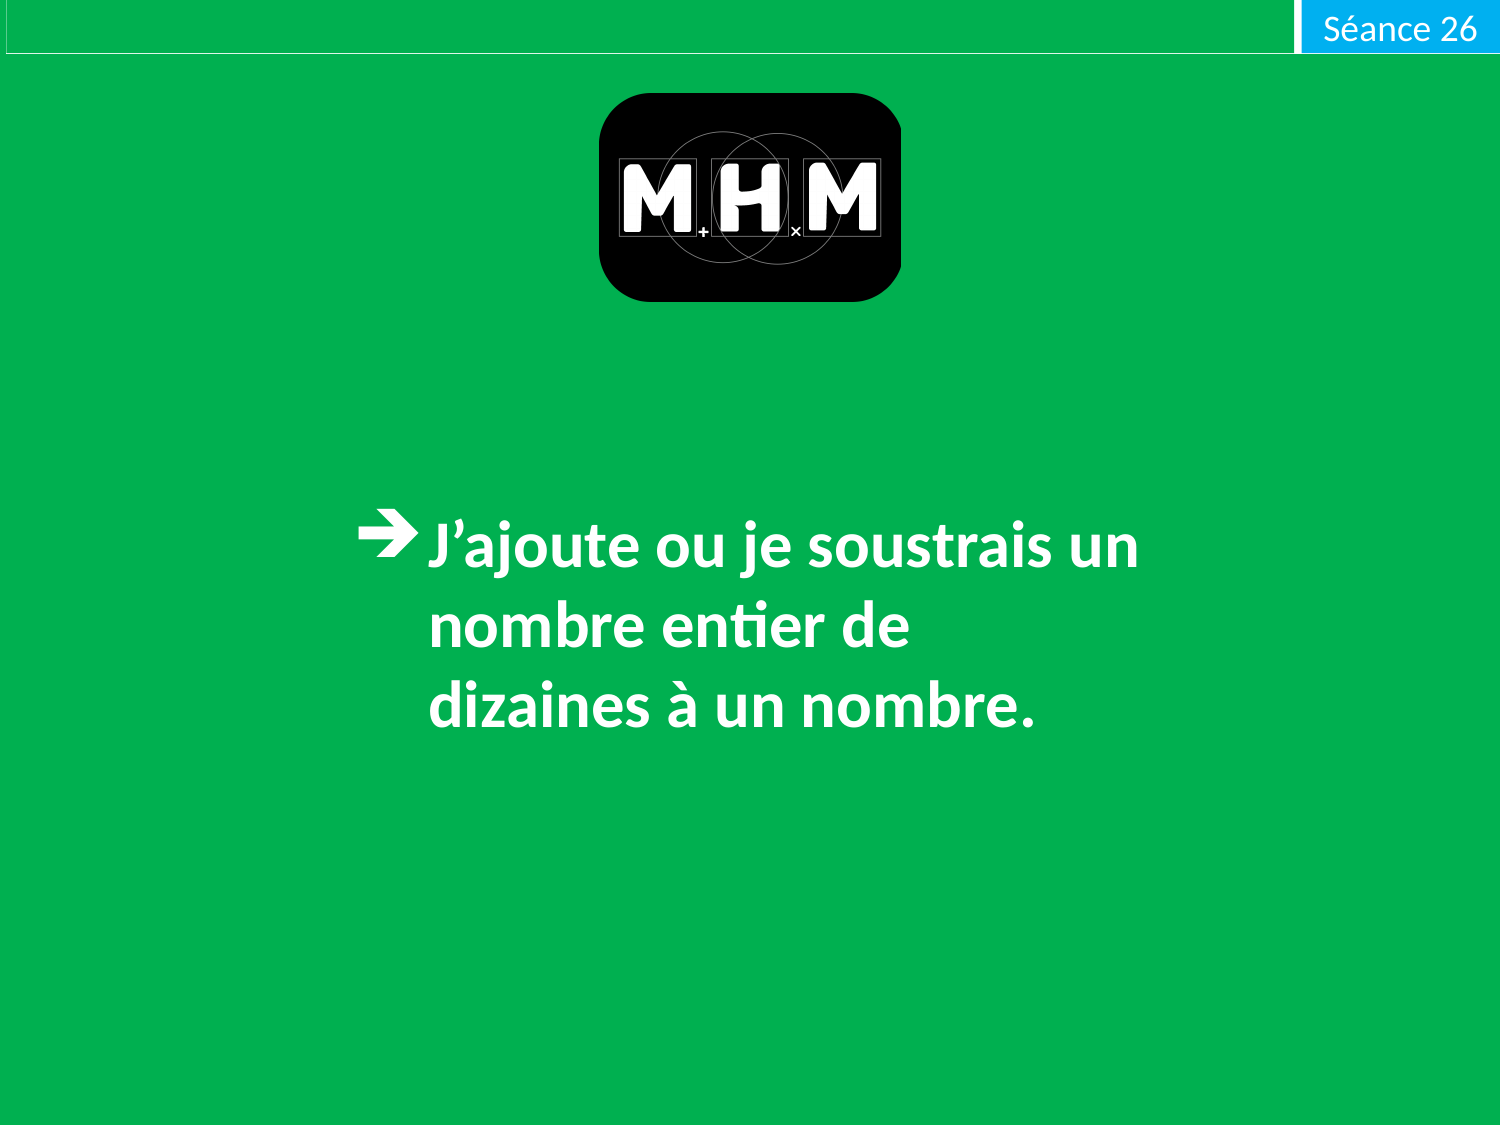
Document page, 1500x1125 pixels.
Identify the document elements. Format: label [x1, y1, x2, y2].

text_box [0, 54, 1500, 1125]
